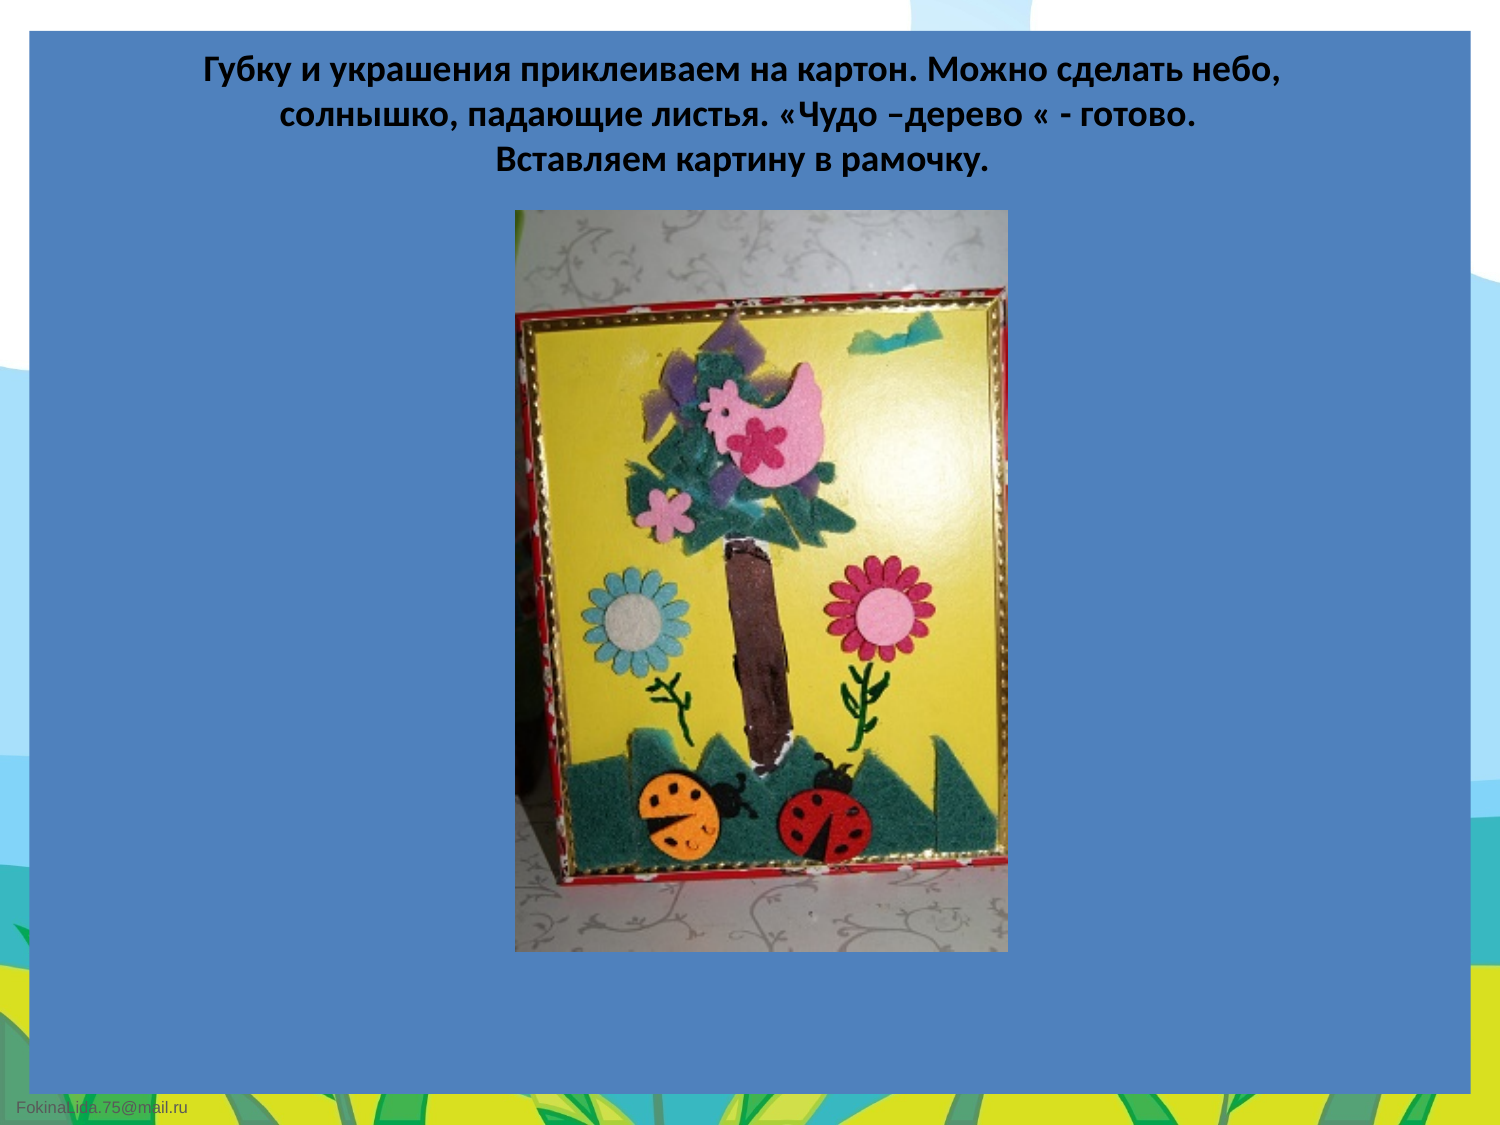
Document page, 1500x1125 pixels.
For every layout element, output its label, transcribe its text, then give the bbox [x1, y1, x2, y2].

title Губку и украшения приклеиваем на картон. Можно сделать небо, солнышко, падающие листья. «Чудо –дерево « - готово. Вставляем картину в рамочку. [105, 0, 1381, 317]
picture [0, 0, 1500, 1125]
picture [515, 210, 1008, 952]
